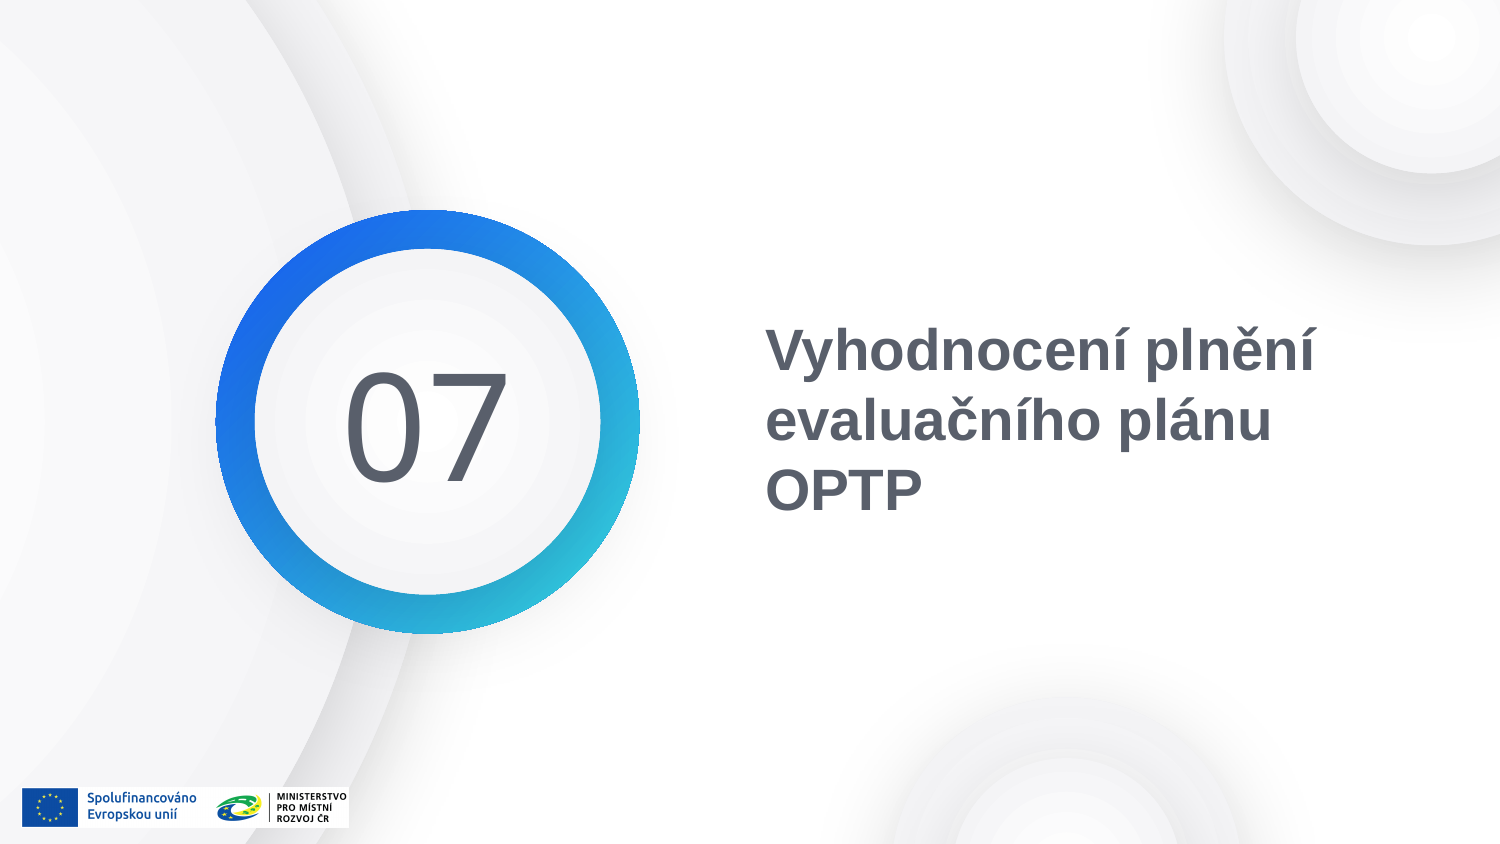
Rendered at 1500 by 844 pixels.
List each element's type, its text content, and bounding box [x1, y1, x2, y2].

title 07 [286, 361, 569, 483]
title Vyhodnocení plnění evaluačního plánu OPTP [750, 352, 1383, 483]
picture [21, 787, 349, 828]
